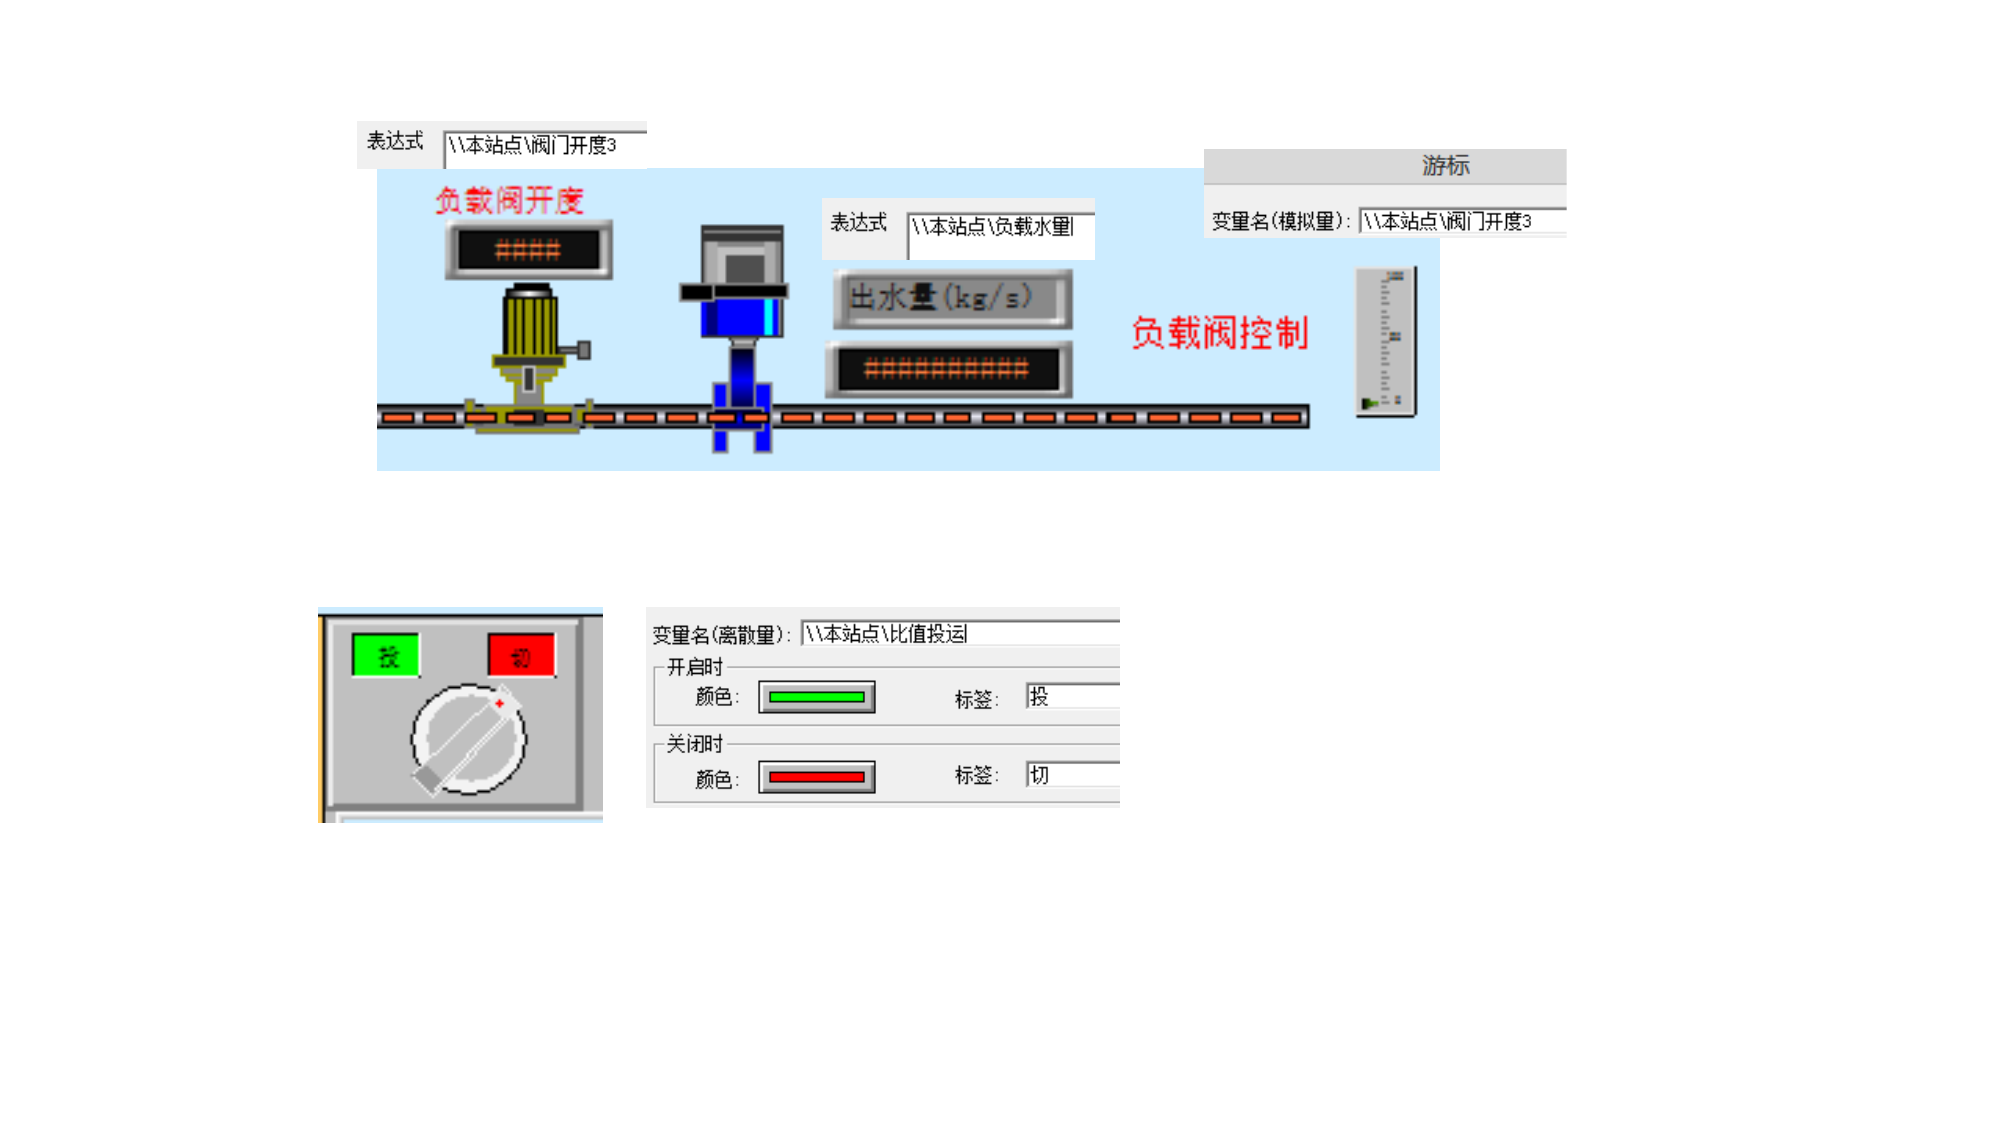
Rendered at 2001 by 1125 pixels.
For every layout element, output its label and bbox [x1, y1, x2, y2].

picture [357, 121, 1567, 471]
picture [646, 607, 1121, 808]
picture [318, 607, 603, 823]
